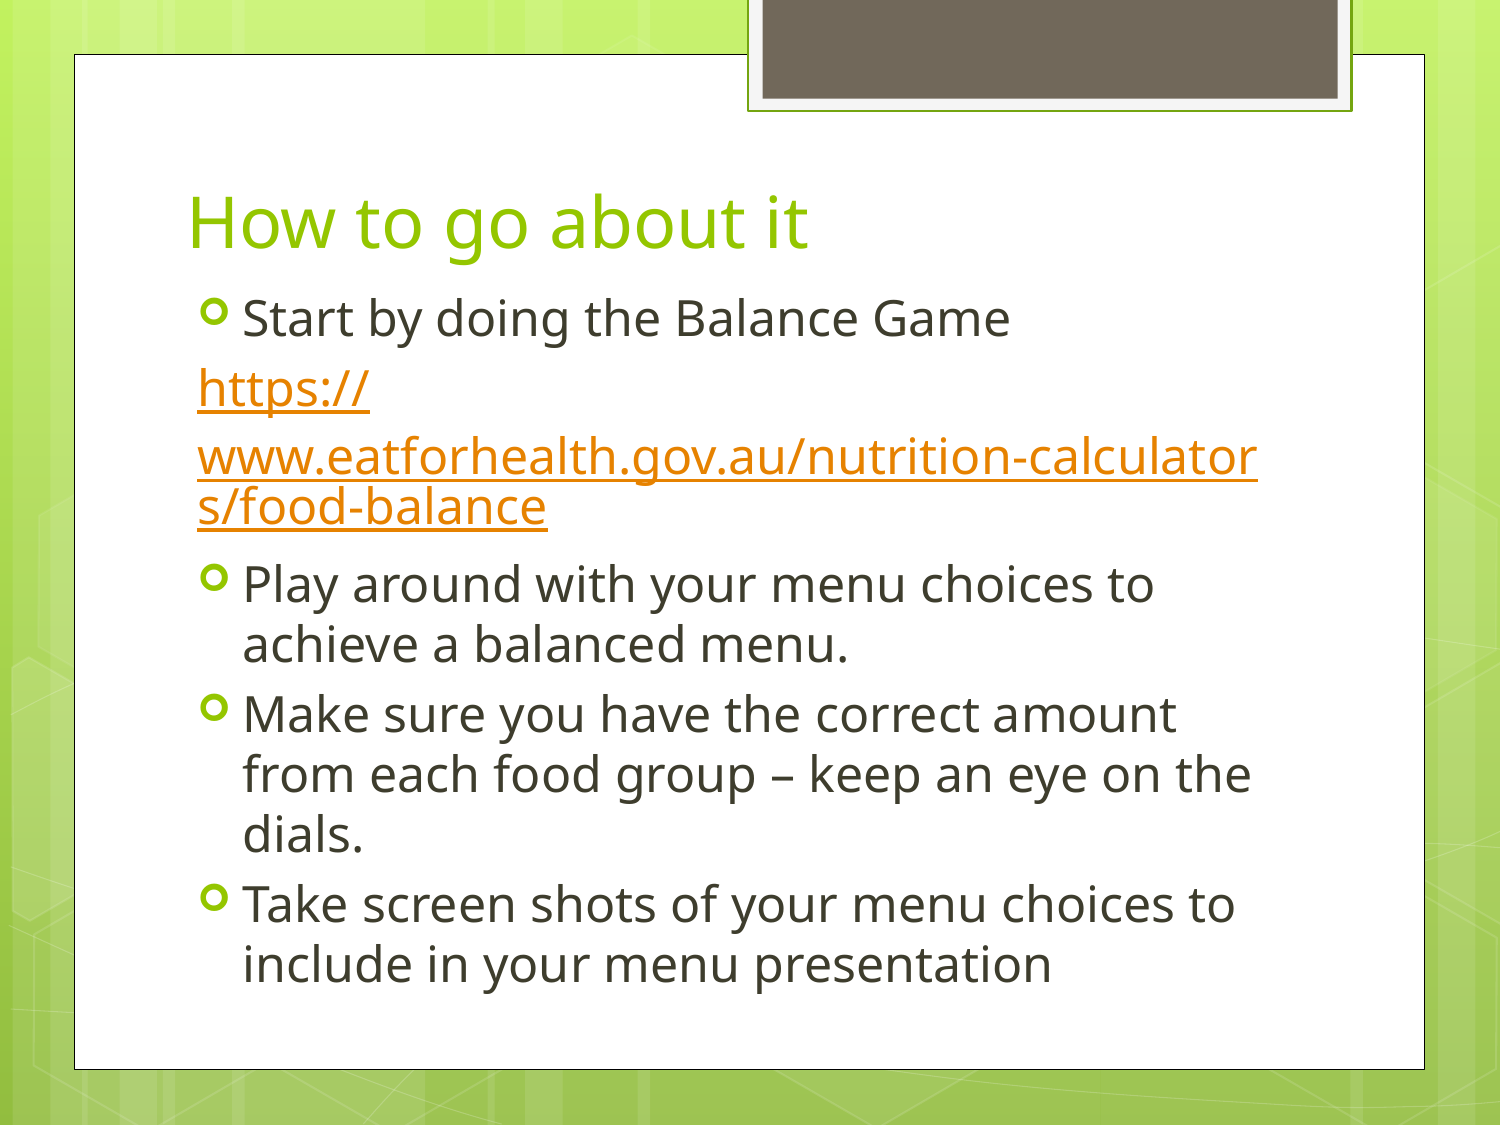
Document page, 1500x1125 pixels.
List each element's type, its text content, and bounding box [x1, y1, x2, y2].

list Start by doing the Balance Game https://www.eatforhealth.gov.au/nutrition-calculators/food-balance Play around with your menu choices to achieve a balanced menu. Make sure you have the correct amount from each food group – keep an eye on the dials. Take screen shots of your menu choices to include in your menu presentation [171, 278, 1283, 957]
title How to go about it [171, 168, 1324, 357]
